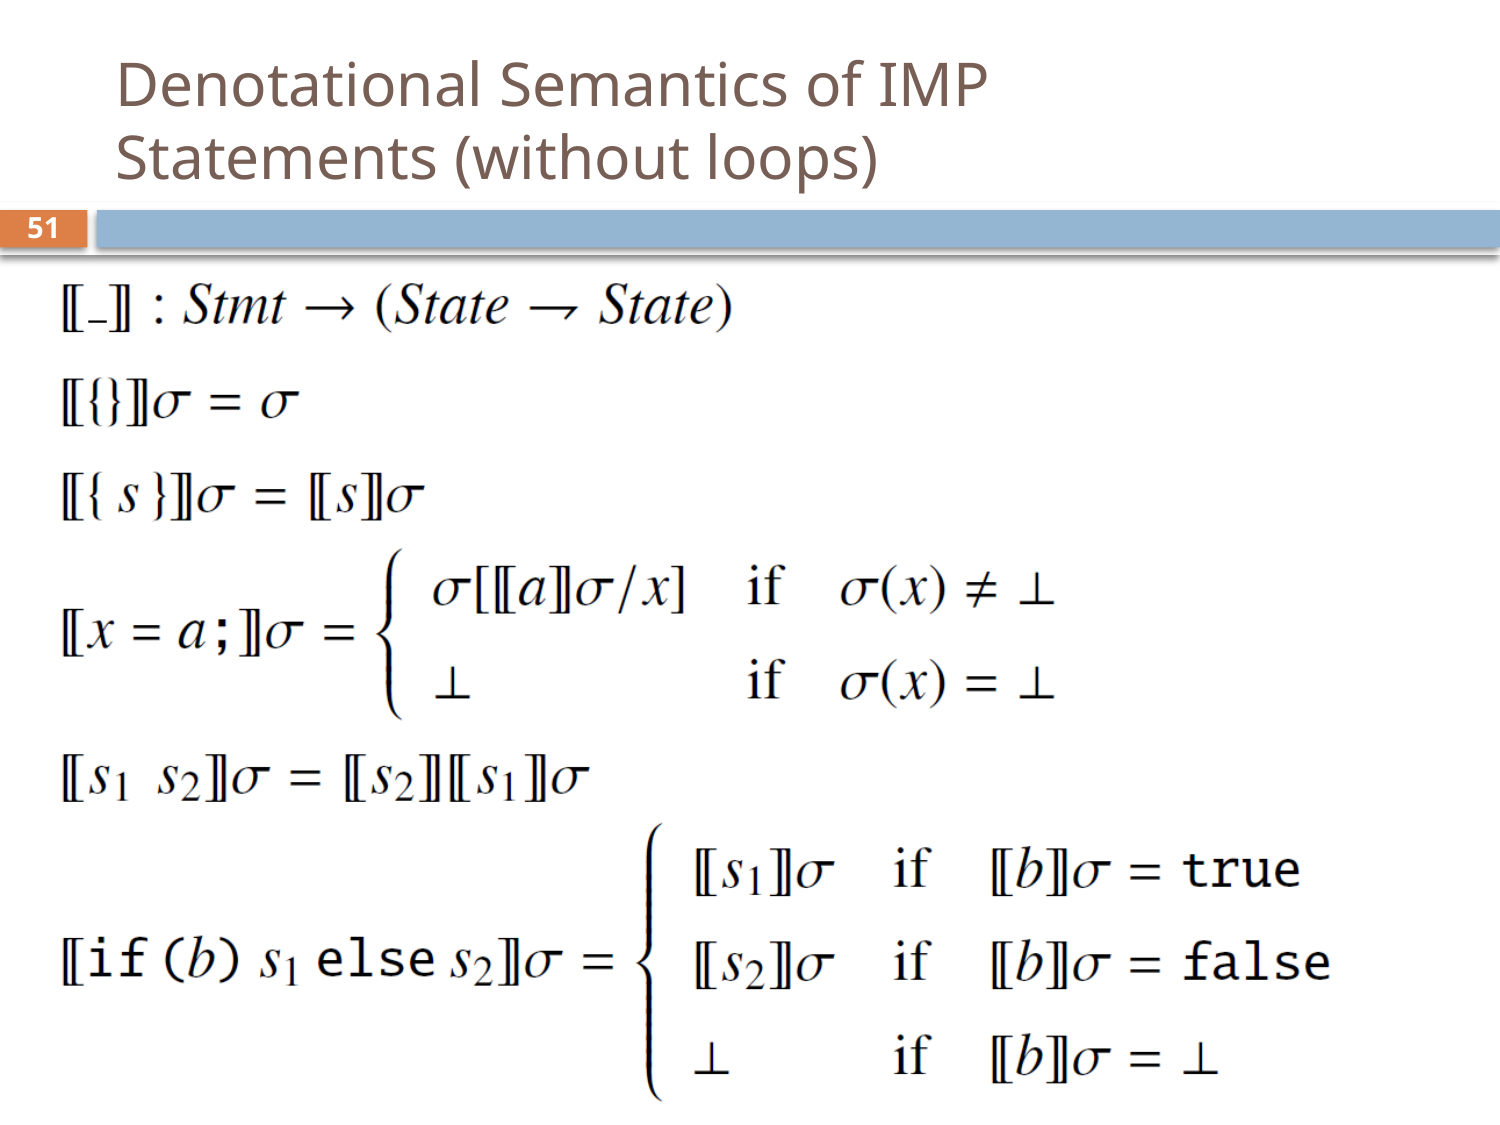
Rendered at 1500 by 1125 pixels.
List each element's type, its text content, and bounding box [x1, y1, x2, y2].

slide_number 51 [0, 208, 88, 249]
title Denotational Semantics of IMP Statements (without loops) [100, 37, 1438, 200]
picture [49, 274, 1338, 1109]
